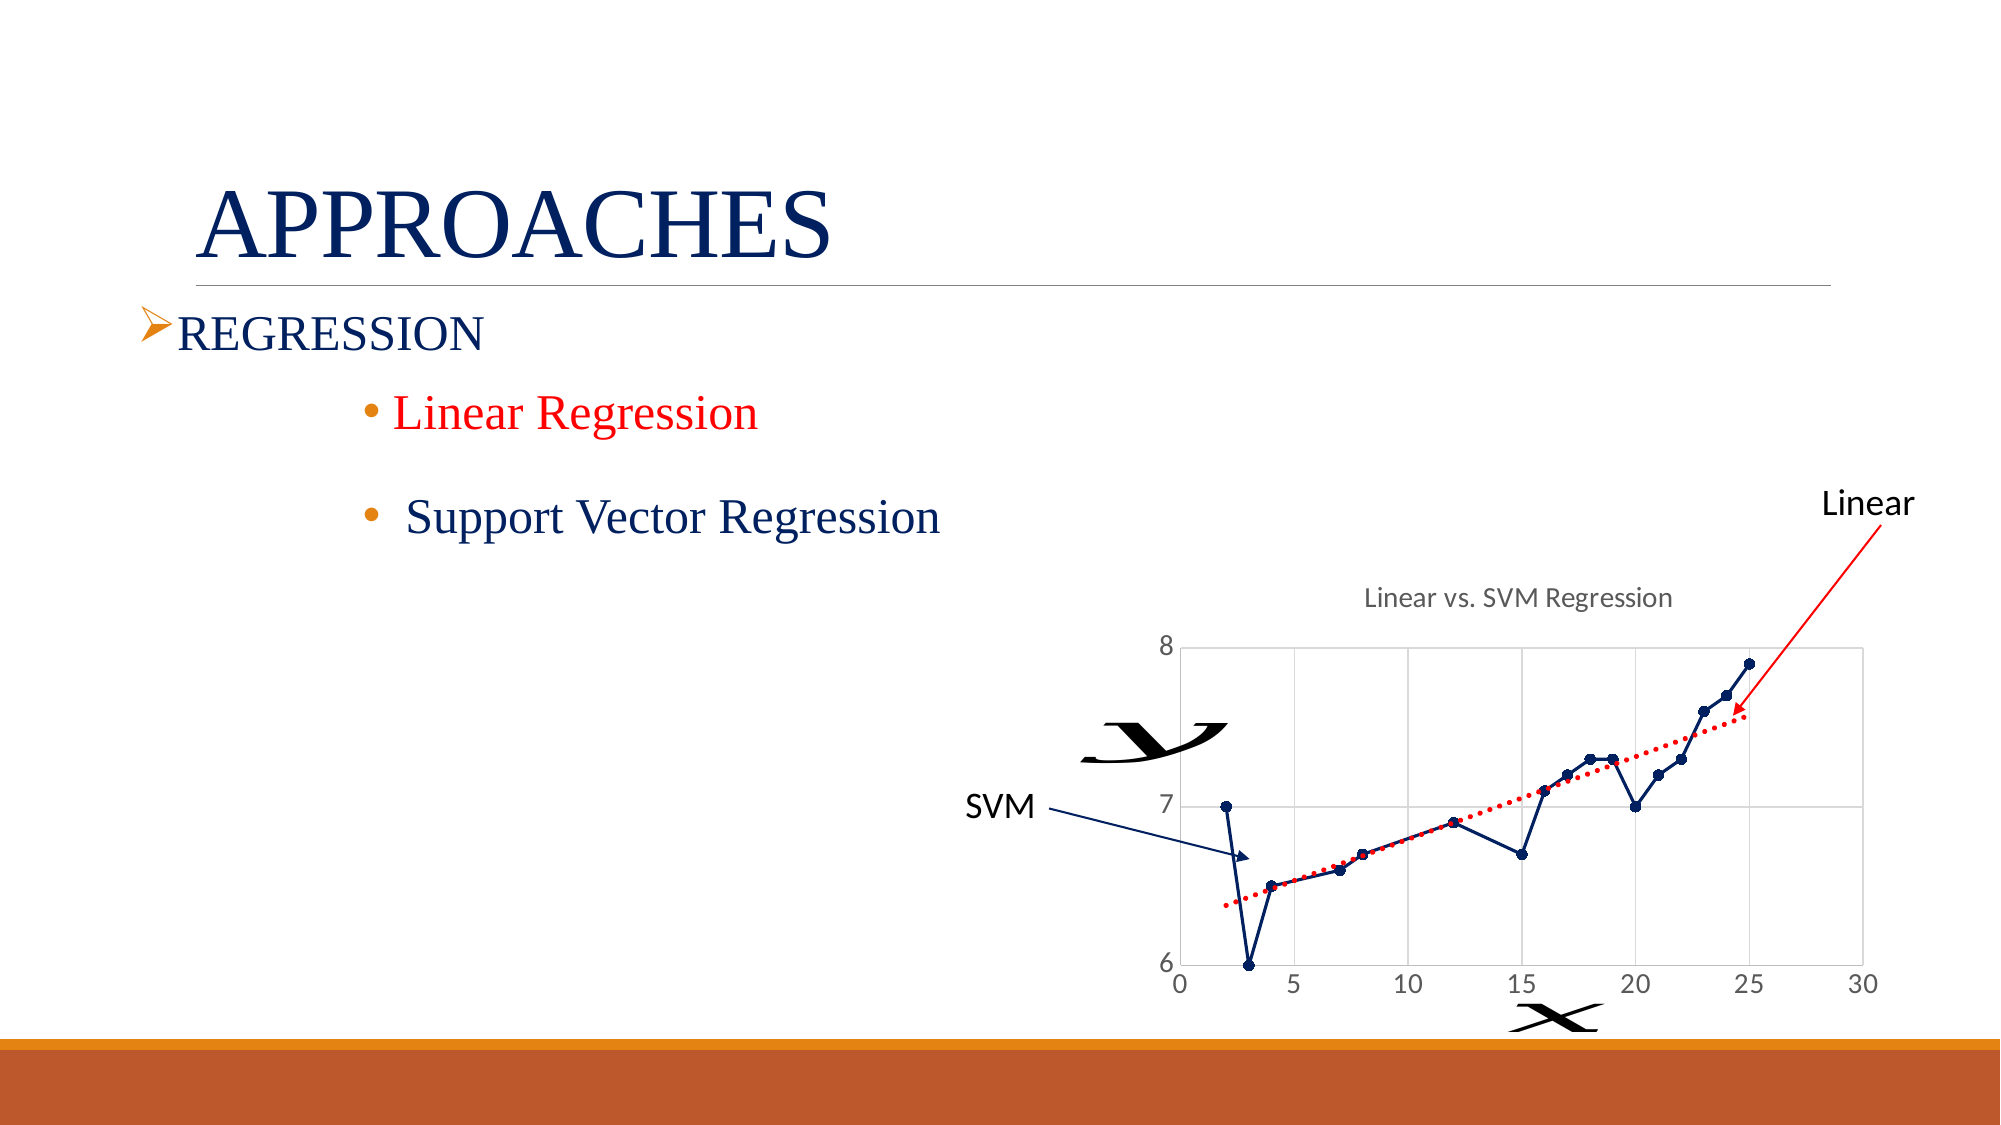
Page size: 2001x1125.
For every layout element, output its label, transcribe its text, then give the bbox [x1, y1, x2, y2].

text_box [950, 470, 1983, 1011]
list REGRESSION Linear Regression Support Vector Regression [137, 299, 1863, 1046]
title APPROACHES [180, 47, 1830, 285]
